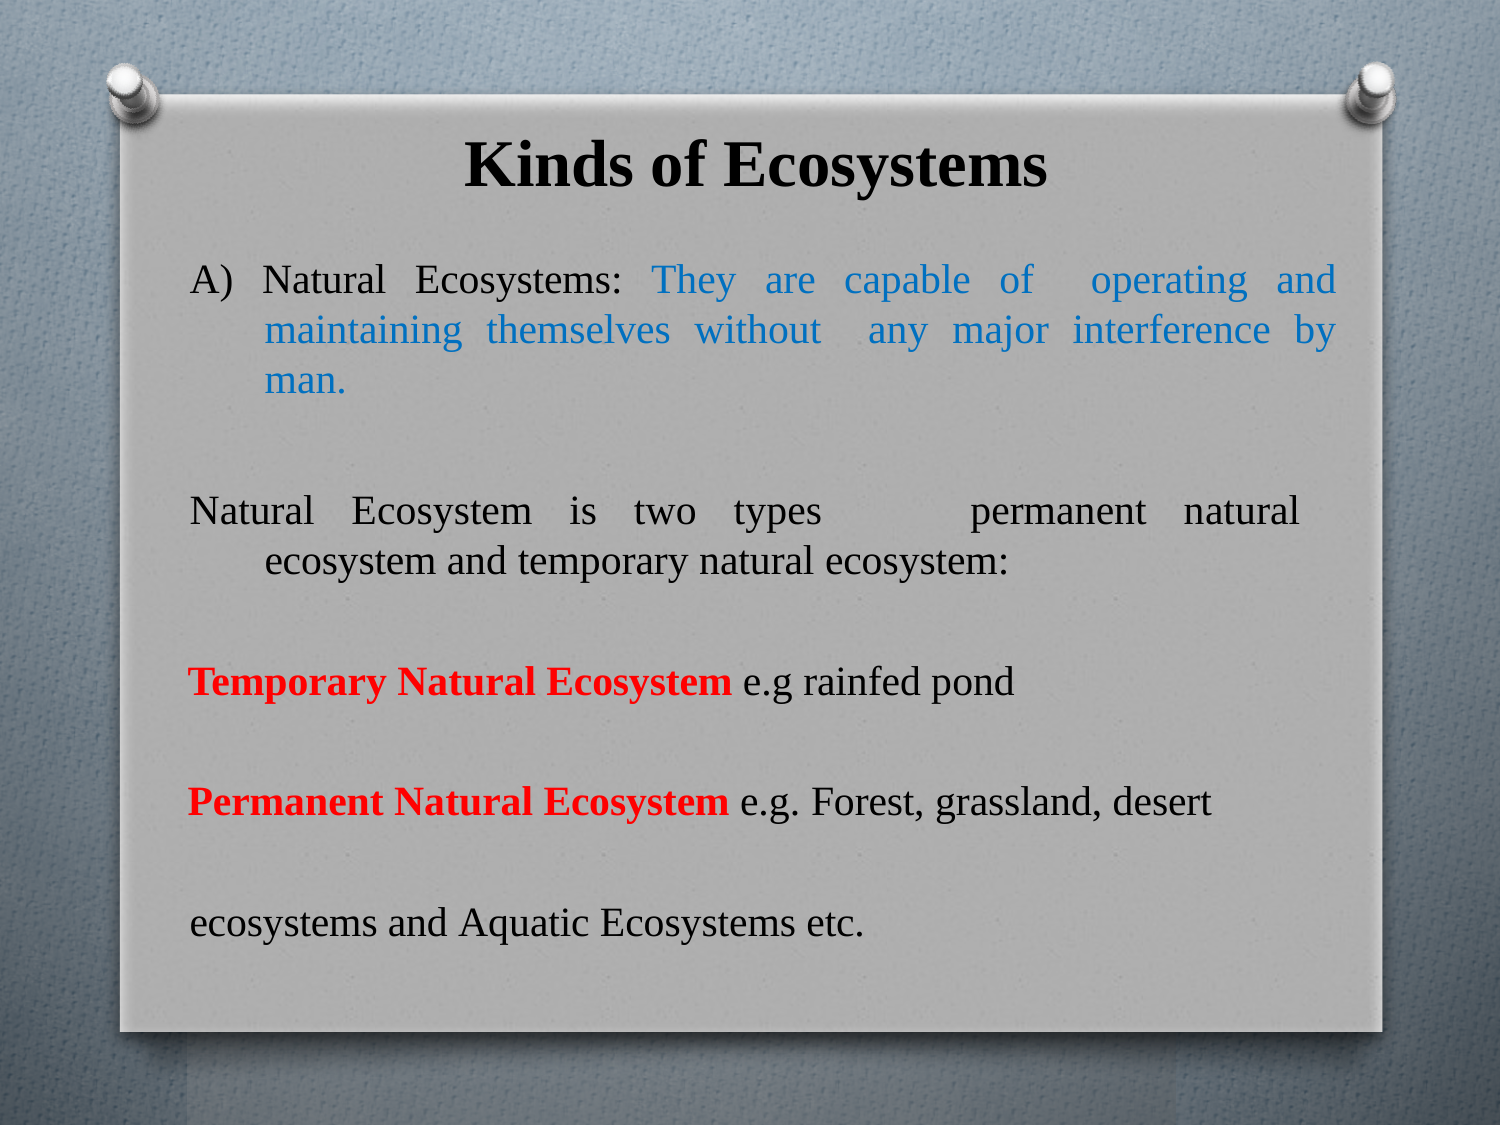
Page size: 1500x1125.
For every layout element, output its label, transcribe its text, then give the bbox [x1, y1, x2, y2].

title Kinds of Ecosystems [282, 63, 1229, 249]
picture [1317, 35, 1439, 156]
text_box A) Natural Ecosystems: They are capable of operating and maintaining themselves without any major interference by man. Natural Ecosystem is two types permanent natural ecosystem and temporary natural ecosystem: Temporary Natural Ecosystem e.g rainfed pond Permanent Natural Ecosystem e.g. Forest, grassland, desert ecosystems and Aquatic Ecosystems etc. [187, 249, 1338, 945]
picture [75, 29, 198, 153]
